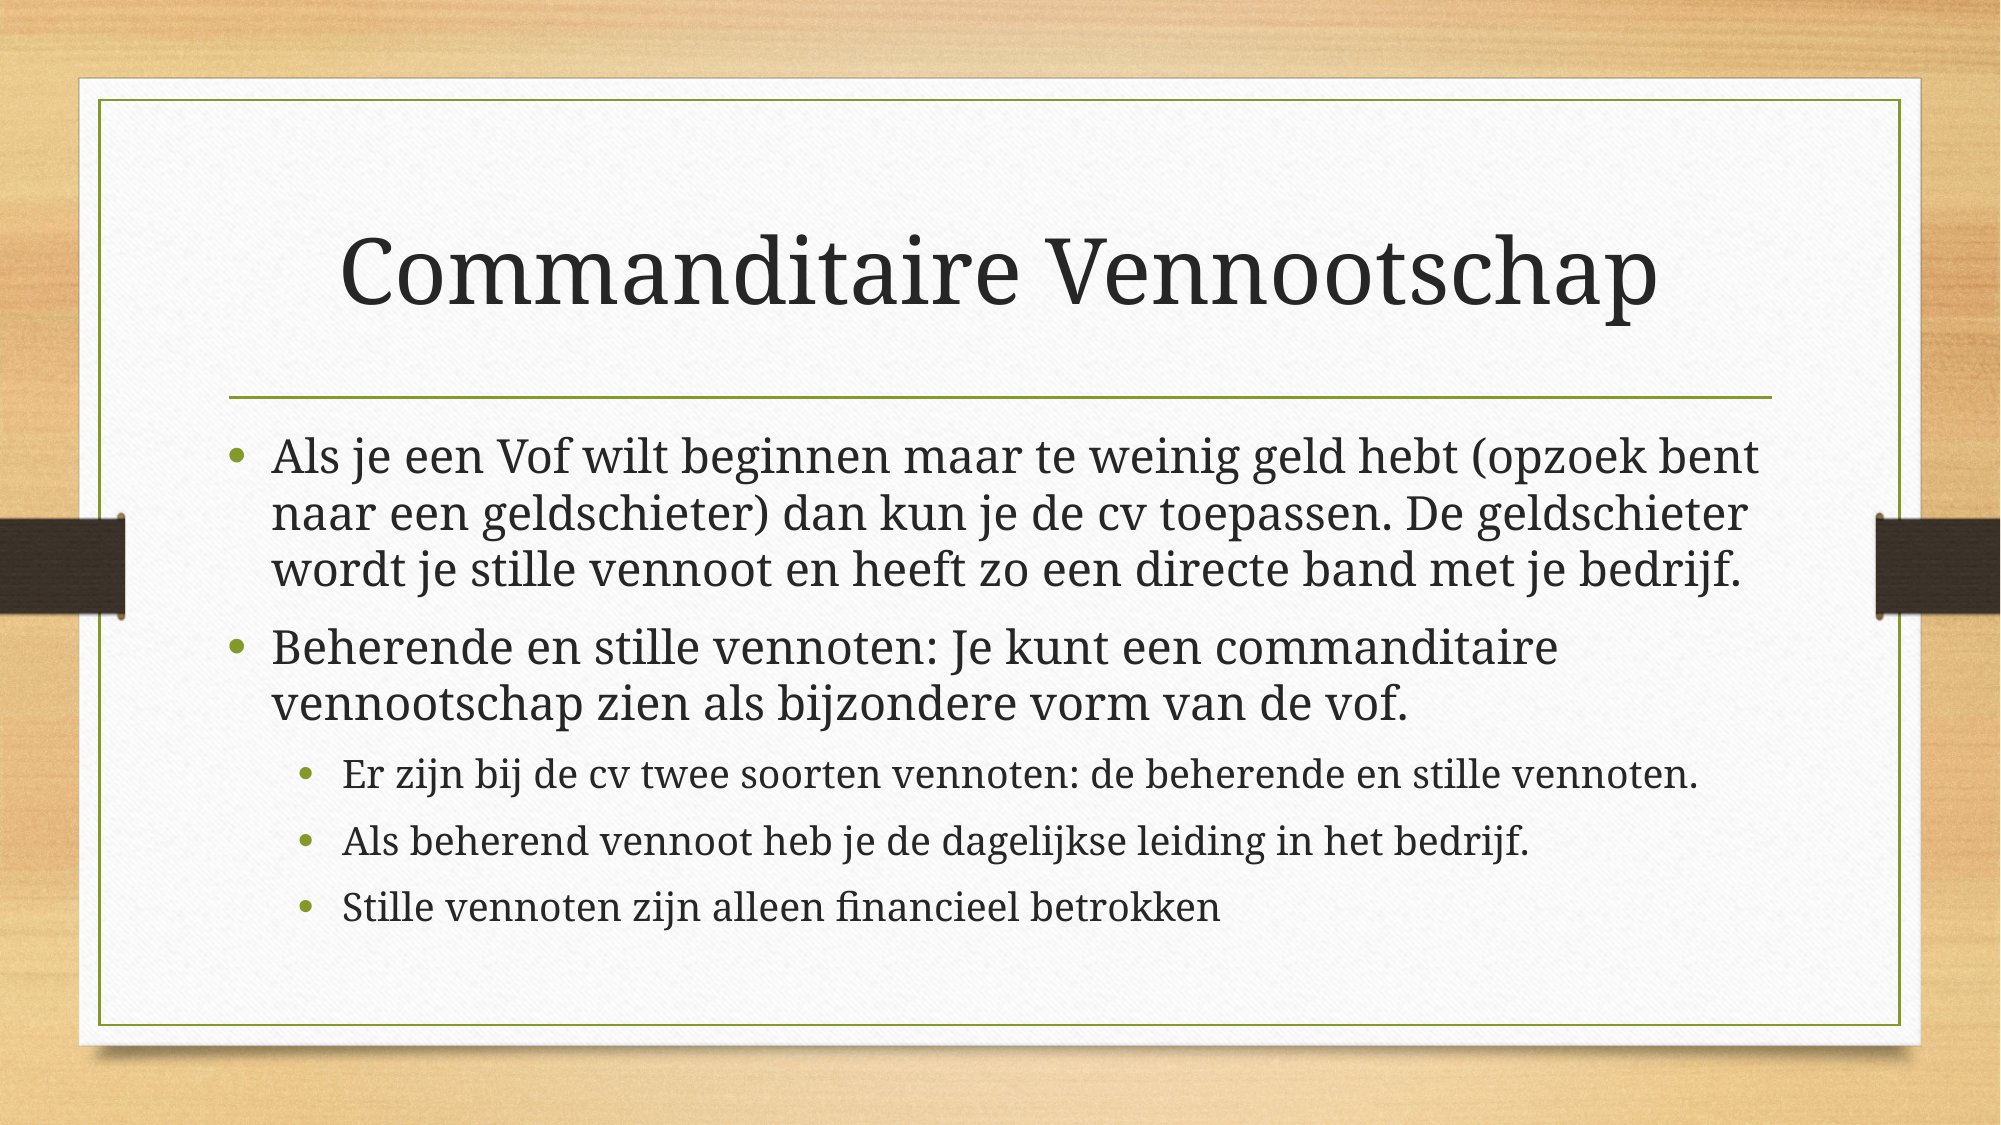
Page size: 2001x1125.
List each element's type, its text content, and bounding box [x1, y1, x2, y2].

title Commanditaire Vennootschap [212, 161, 1788, 375]
list Als je een Vof wilt beginnen maar te weinig geld hebt (opzoek bent naar een geldschieter) dan kun je de cv toepassen. De geldschieter wordt je stille vennoot en heeft zo een directe band met je bedrijf. Beherende en stille vennoten: Je kunt een commanditaire vennootschap zien als bijzondere vorm van de vof. Er zijn bij de cv twee soorten vennoten: de beherende en stille vennoten. Als beherend vennoot heb je de dagelijkse leiding in het bedrijf. Stille vennoten zijn alleen financieel betrokken [212, 419, 1788, 964]
picture [0, 0, 2001, 1125]
